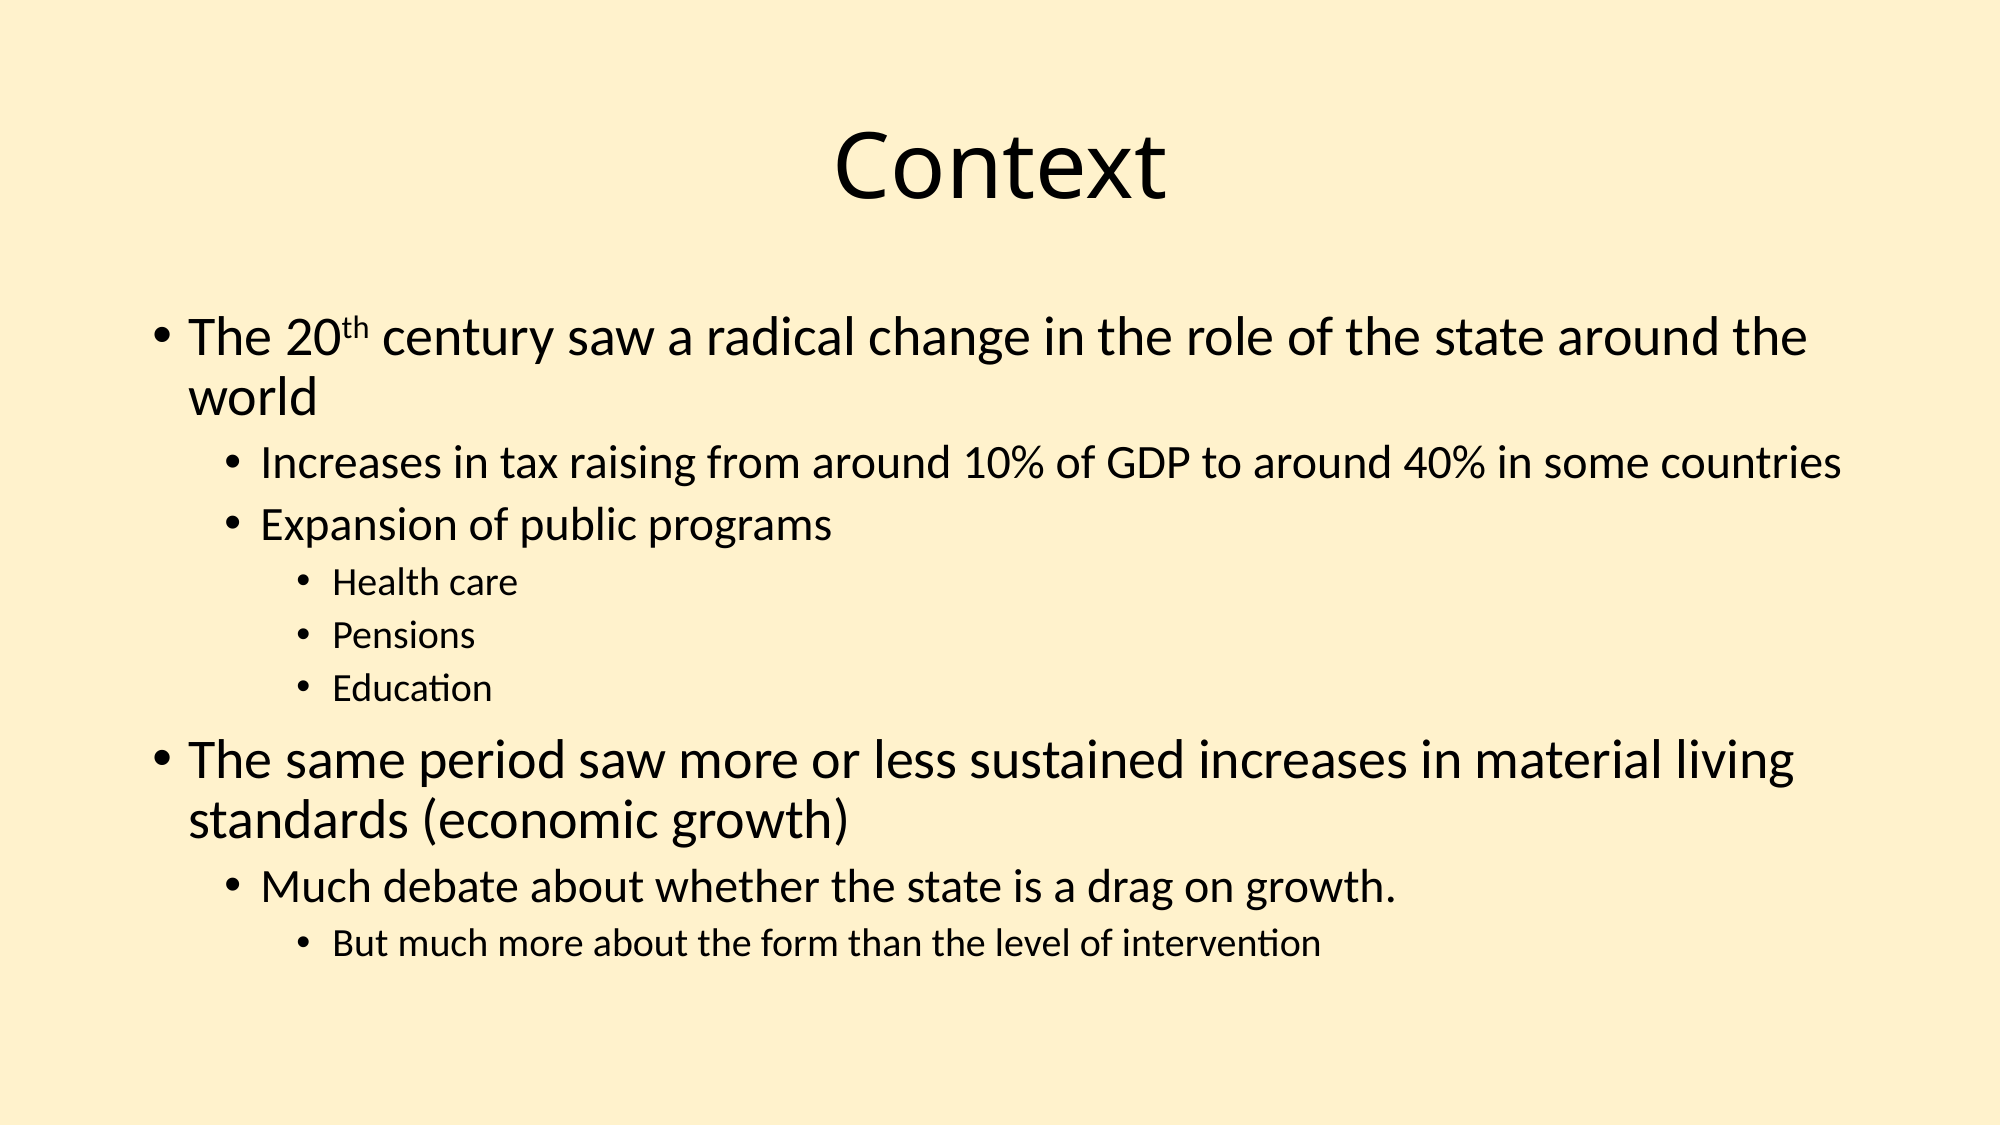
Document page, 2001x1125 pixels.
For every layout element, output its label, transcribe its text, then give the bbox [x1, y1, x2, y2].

list The 20th century saw a radical change in the role of the state around the world Increases in tax raising from around 10% of GDP to around 40% in some countries Expansion of public programs Health care Pensions Education The same period saw more or less sustained increases in material living standards (economic growth) Much debate about whether the state is a drag on growth. But much more about the form than the level of intervention [137, 299, 1863, 1014]
title Context [137, 59, 1863, 278]
